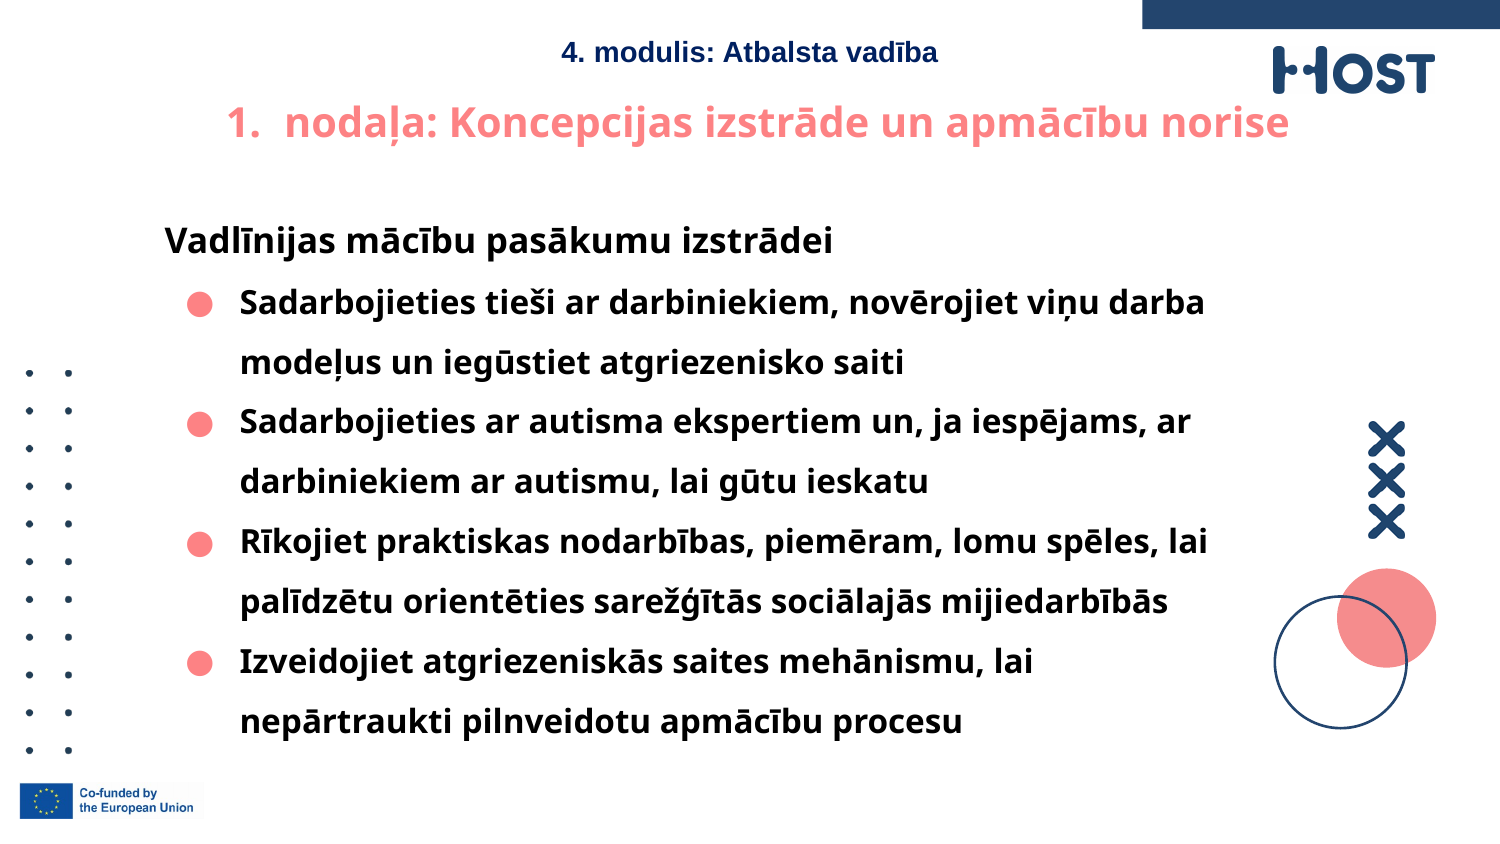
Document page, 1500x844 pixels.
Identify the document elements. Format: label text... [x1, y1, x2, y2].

picture [1368, 421, 1405, 539]
picture [0, 370, 204, 820]
list Vadlīnijas mācību pasākumu izstrādei Sadarbojieties tieši ar darbiniekiem, novērojiet viņu darba modeļus un iegūstiet atgriezenisko saiti Sadarbojieties ar autisma ekspertiem un, ja iespējams, ar darbiniekiem ar autismu, lai gūtu ieskatu Rīkojiet praktiskas nodarbības, piemēram, lomu spēles, lai palīdzētu orientēties sarežģītās sociālajās mijiedarbībās Izveidojiet atgriezeniskās saites mehānismu, lai nepārtraukti pilnveidotu apmācību procesu [149, 182, 1351, 793]
text_box 4. modulis: Atbalsta vadība [545, 13, 955, 71]
title nodaļa: Koncepcijas izstrāde un apmācību norise [140, 81, 1360, 172]
picture [1273, 46, 1435, 94]
